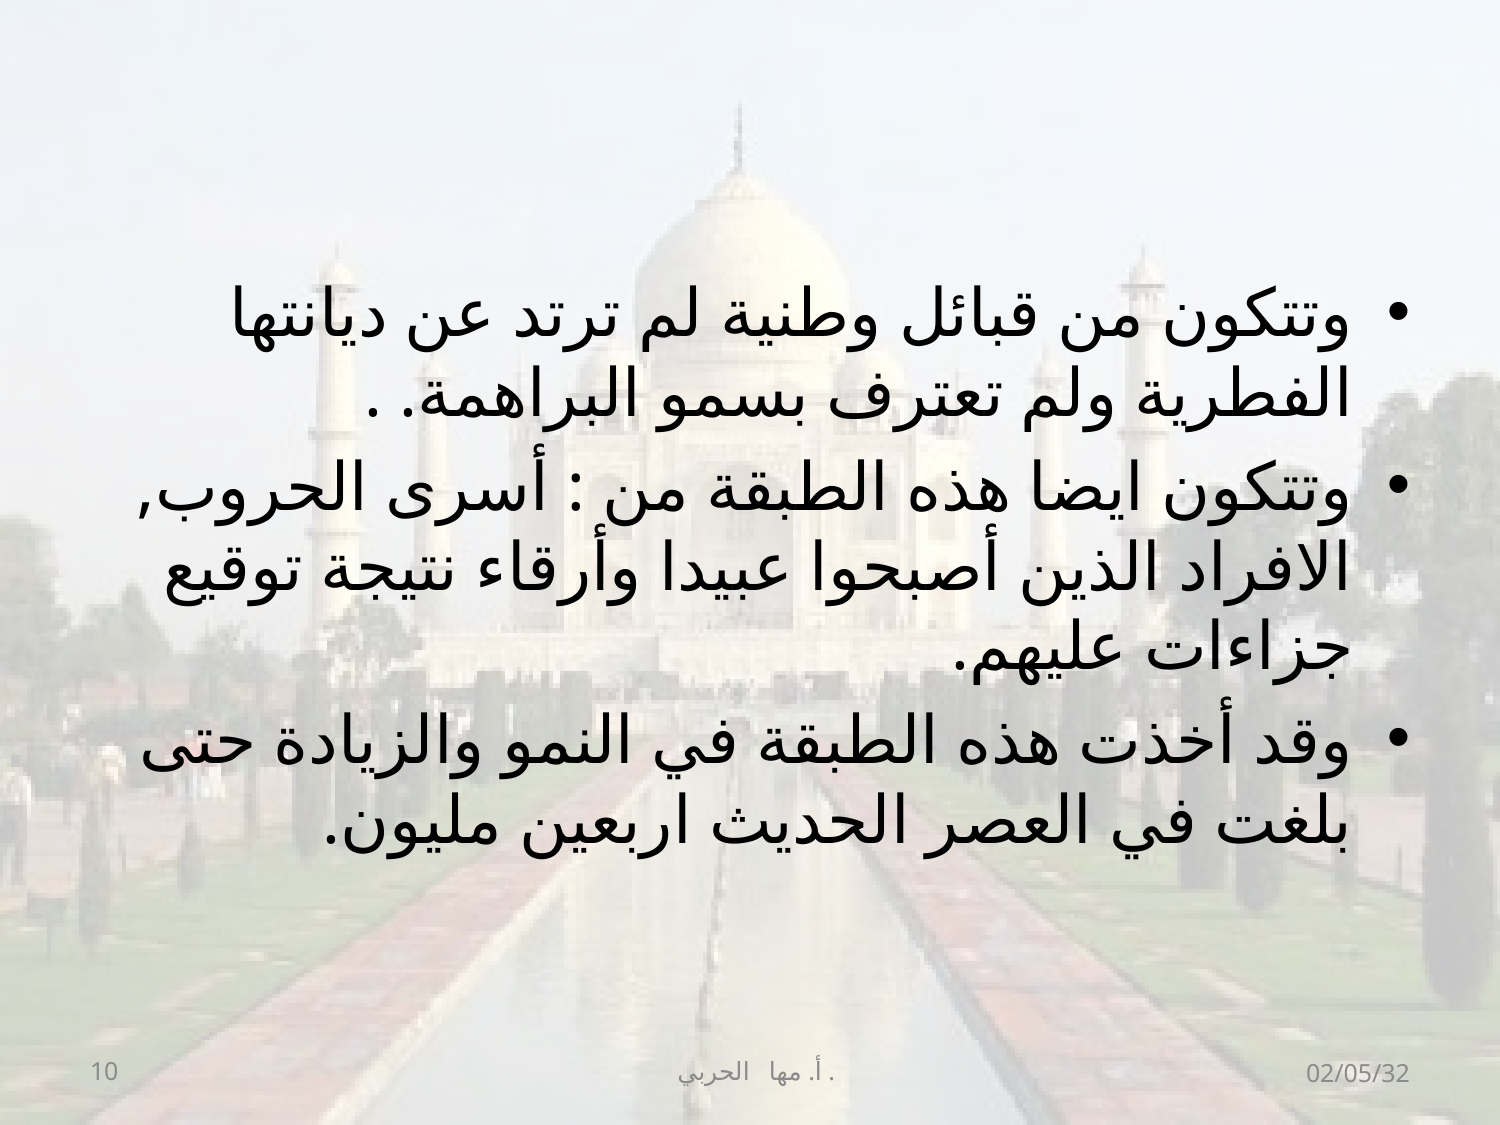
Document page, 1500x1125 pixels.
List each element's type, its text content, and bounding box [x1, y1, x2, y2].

footer أ. مها الحربي . [512, 1042, 988, 1103]
list وتتكون من قبائل وطنية لم ترتد عن ديانتها الفطرية ولم تعترف بسمو البراهمة. . وتتكون ايضا هذه الطبقة من : أسرى الحروب, الافراد الذين أصبحوا عبيدا وأرقاء نتيجة توقيع جزاءات عليهم. وقد أخذت هذه الطبقة في النمو والزيادة حتى بلغت في العصر الحديث اربعين مليون. [75, 262, 1425, 1005]
slide_number 10 [75, 1042, 425, 1103]
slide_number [1074, 1042, 1425, 1103]
